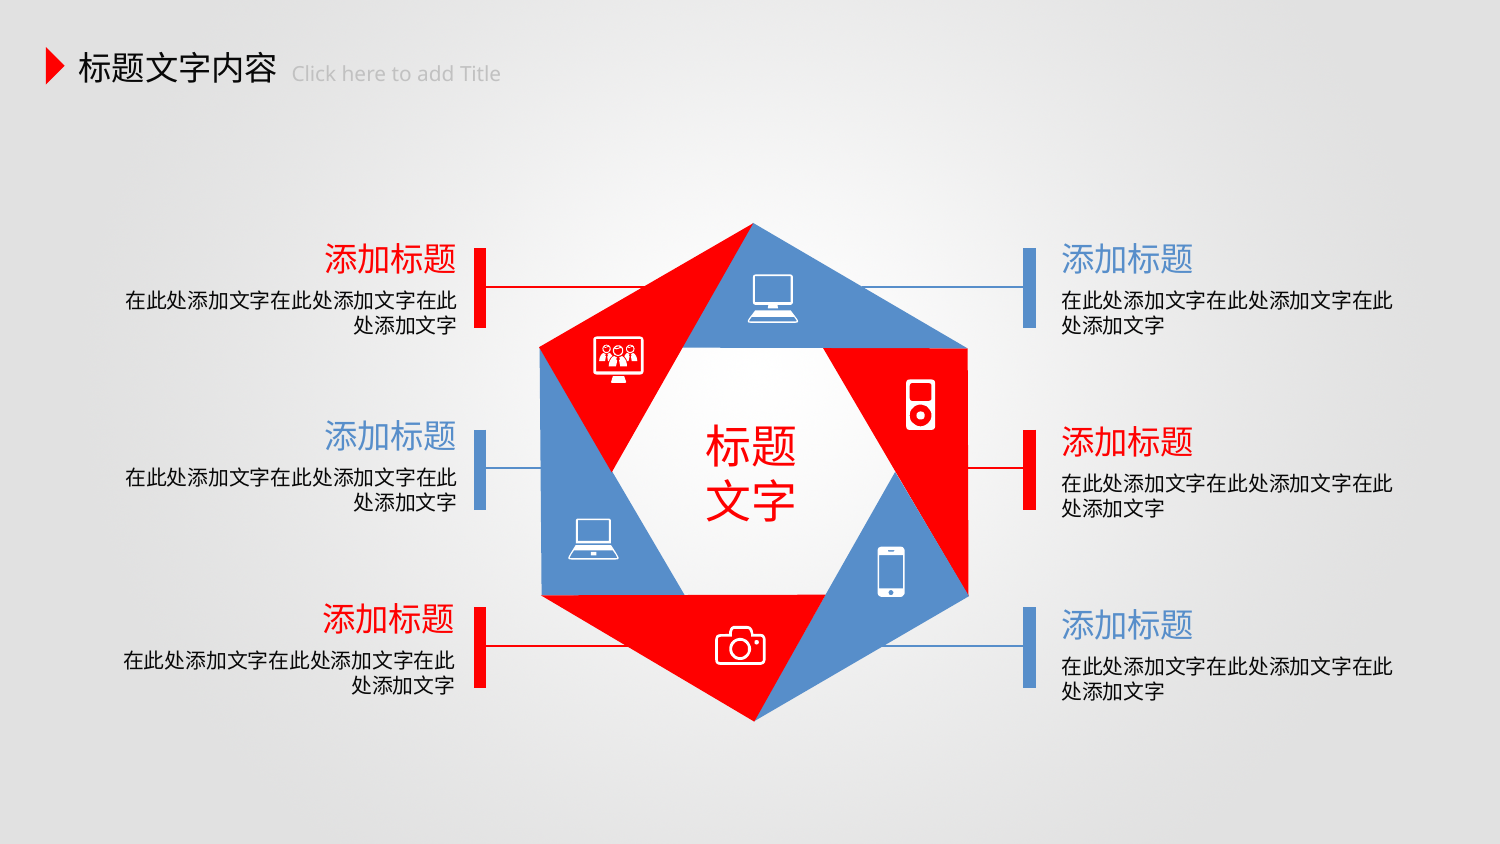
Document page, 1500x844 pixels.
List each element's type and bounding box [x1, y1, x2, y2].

picture [0, 0, 1500, 844]
text_box [45, 39, 523, 96]
text_box [496, 173, 1012, 772]
text_box [862, 232, 1414, 712]
text_box [102, 232, 647, 706]
